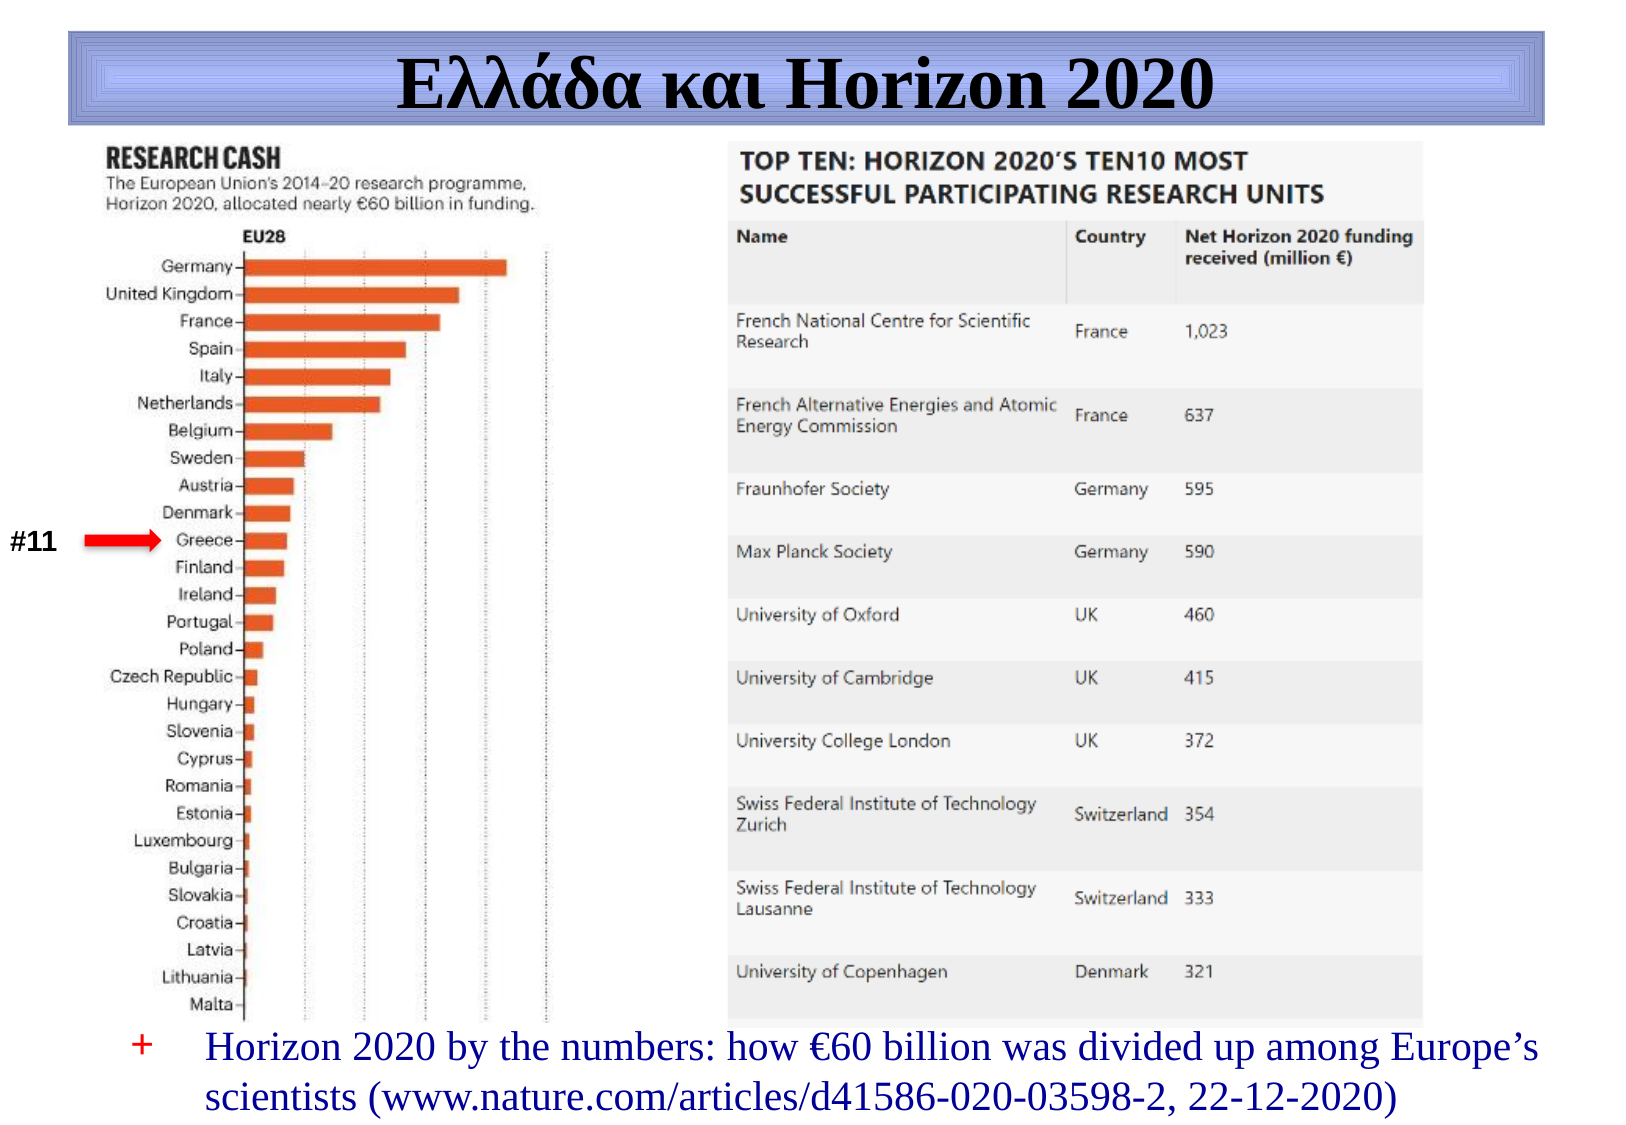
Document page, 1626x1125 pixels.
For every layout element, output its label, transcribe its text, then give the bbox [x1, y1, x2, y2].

text_box #11 [0, 515, 85, 565]
text_box Horizon 2020 by the numbers: how €60 billion was divided up among Europe’s scientists (www.nature.com/articles/d41586-020-03598-2, 22-12-2020) [115, 1011, 1581, 1125]
picture [724, 141, 1432, 1028]
title Ελλάδα και Horizon 2020 [68, 30, 1545, 126]
picture [90, 130, 577, 1023]
